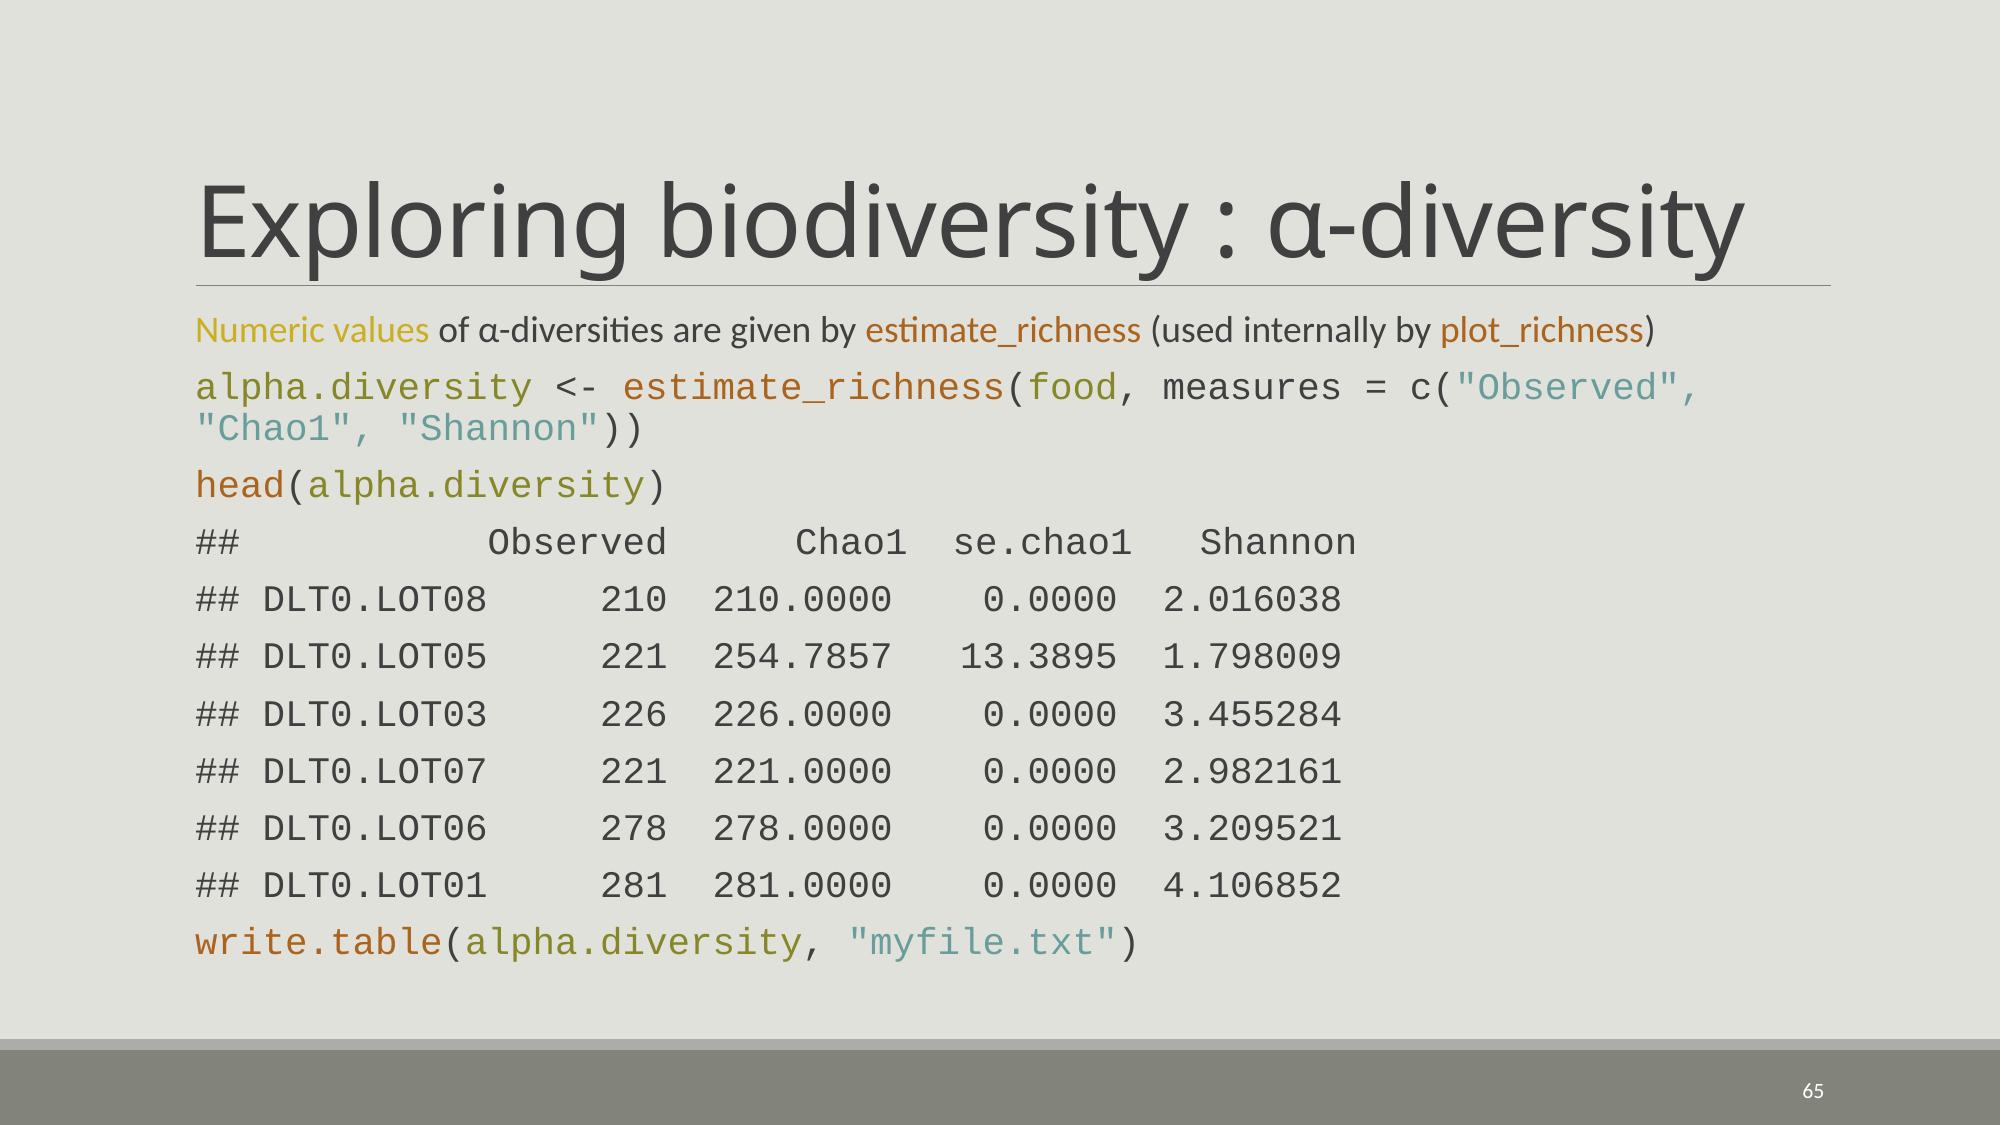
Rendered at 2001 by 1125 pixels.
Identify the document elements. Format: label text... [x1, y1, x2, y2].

slide_number 65 [1624, 1059, 1840, 1120]
title Exploring biodiversity : α-diversity [180, 47, 1830, 285]
list Numeric values of α-diversities are given by estimate_richness (used internally by plot_richness) alpha.diversity <- estimate_richness(food, measures = c("Observed", "Chao1", "Shannon")) head(alpha.diversity) ## Observed Chao1 se.chao1 Shannon ## DLT0.LOT08 210 210.0000 0.0000 2.016038 ## DLT0.LOT05 221 254.7857 13.3895 1.798009 ## DLT0.LOT03 226 226.0000 0.0000 3.455284 ## DLT0.LOT07 221 221.0000 0.0000 2.982161 ## DLT0.LOT06 278 278.0000 0.0000 3.209521 ## DLT0.LOT01 281 281.0000 0.0000 4.106852 write.table(alpha.diversity, "myfile.txt") [180, 302, 1830, 963]
